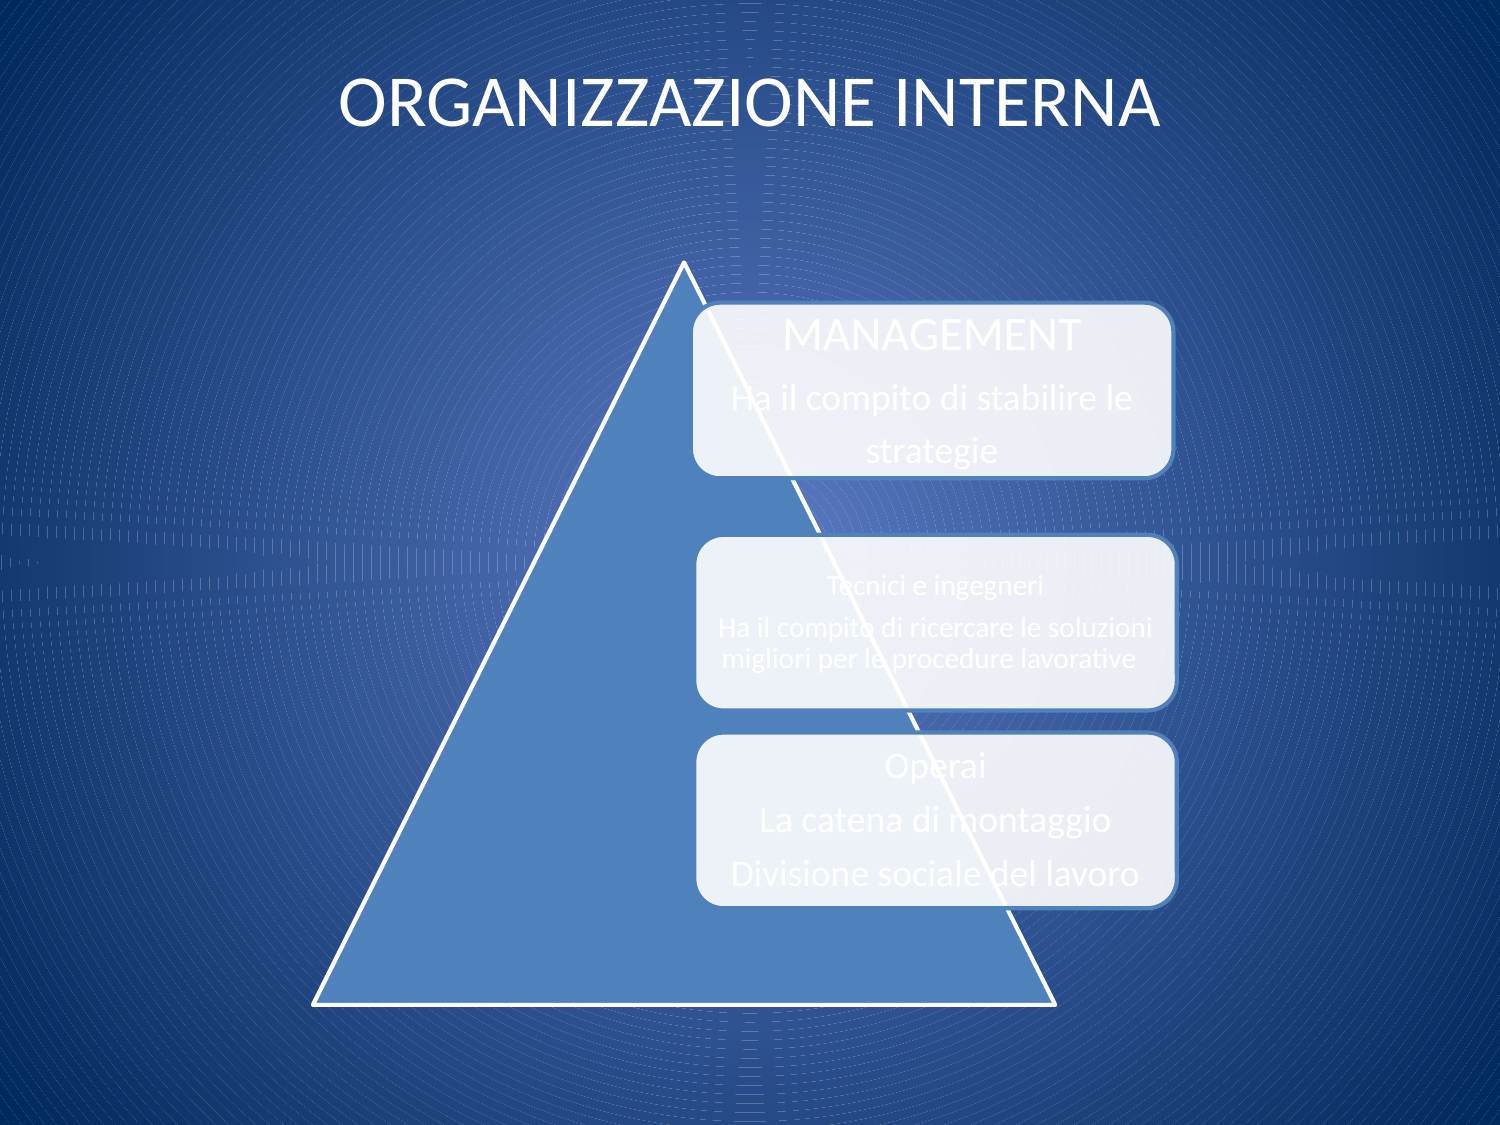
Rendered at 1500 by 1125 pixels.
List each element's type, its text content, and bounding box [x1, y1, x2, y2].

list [74, 262, 1426, 1006]
title ORGANIZZAZIONE INTERNA [75, 45, 1425, 149]
